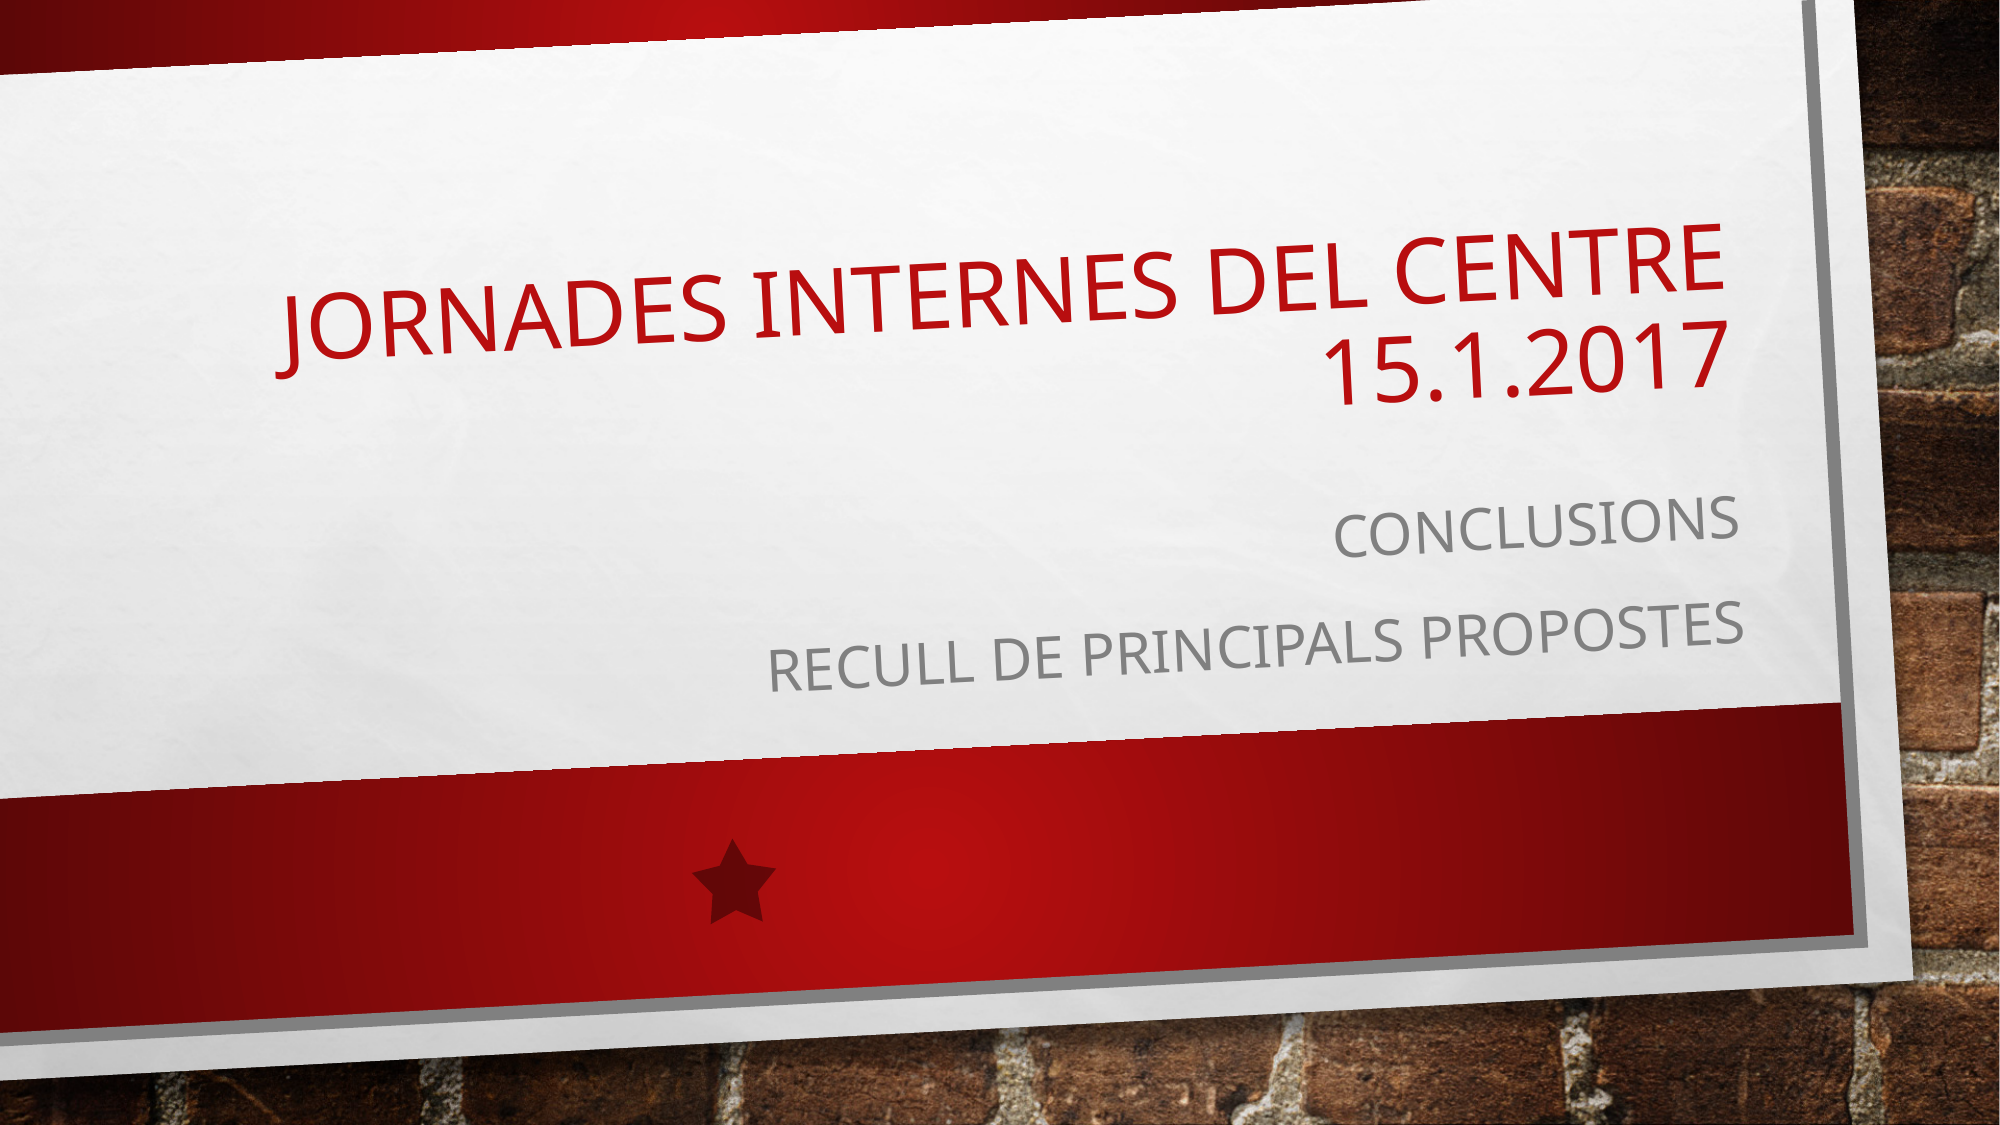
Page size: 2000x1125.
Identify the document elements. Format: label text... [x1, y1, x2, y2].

picture [0, 0, 2000, 1125]
subtitle CONCLUSIONS RECULL DE PRINCIPALS PROPOSTES [154, 456, 1757, 631]
title JORNADES INTERNES DEL CENTRE 15.1.2017 [135, 67, 1757, 539]
